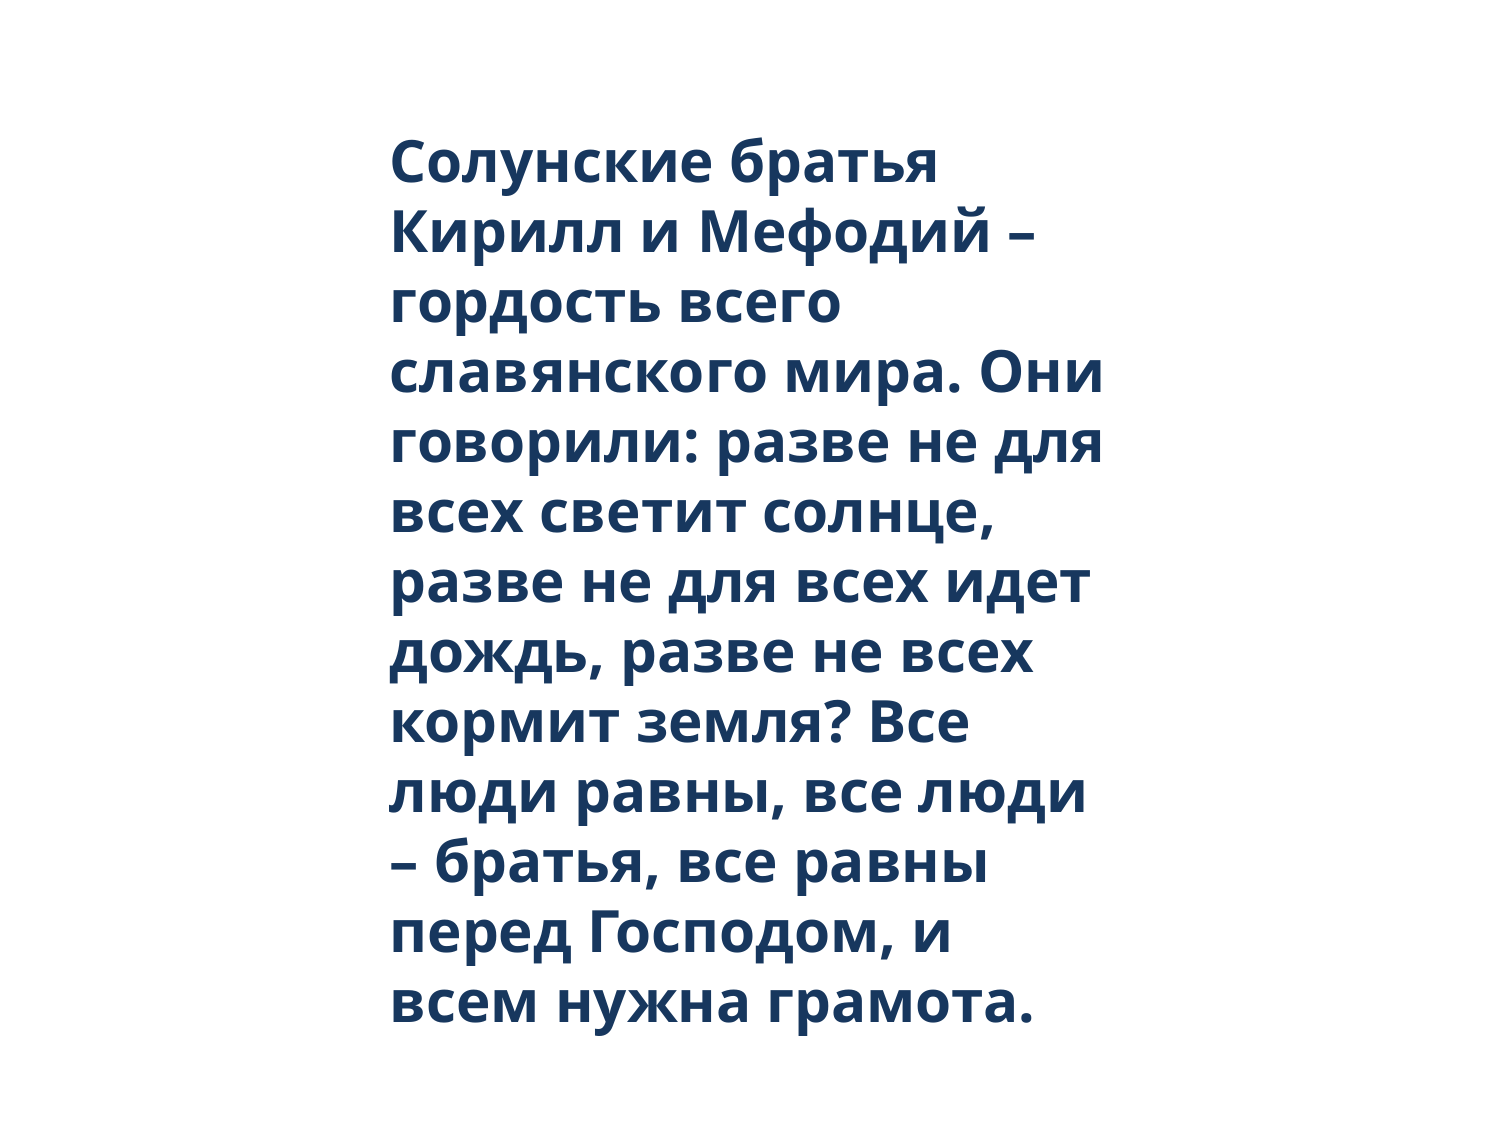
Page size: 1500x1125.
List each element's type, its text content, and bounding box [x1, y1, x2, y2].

text_box Солунские братья Кирилл и Мефодий – гордость всего славянского мира. Они говорили: разве не для всех светит солнце, разве не для всех идет дождь, разве не всех кормит земля? Все люди равны, все люди – братья, все равны перед Господом, и всем нужна грамота. [374, 117, 1125, 1042]
